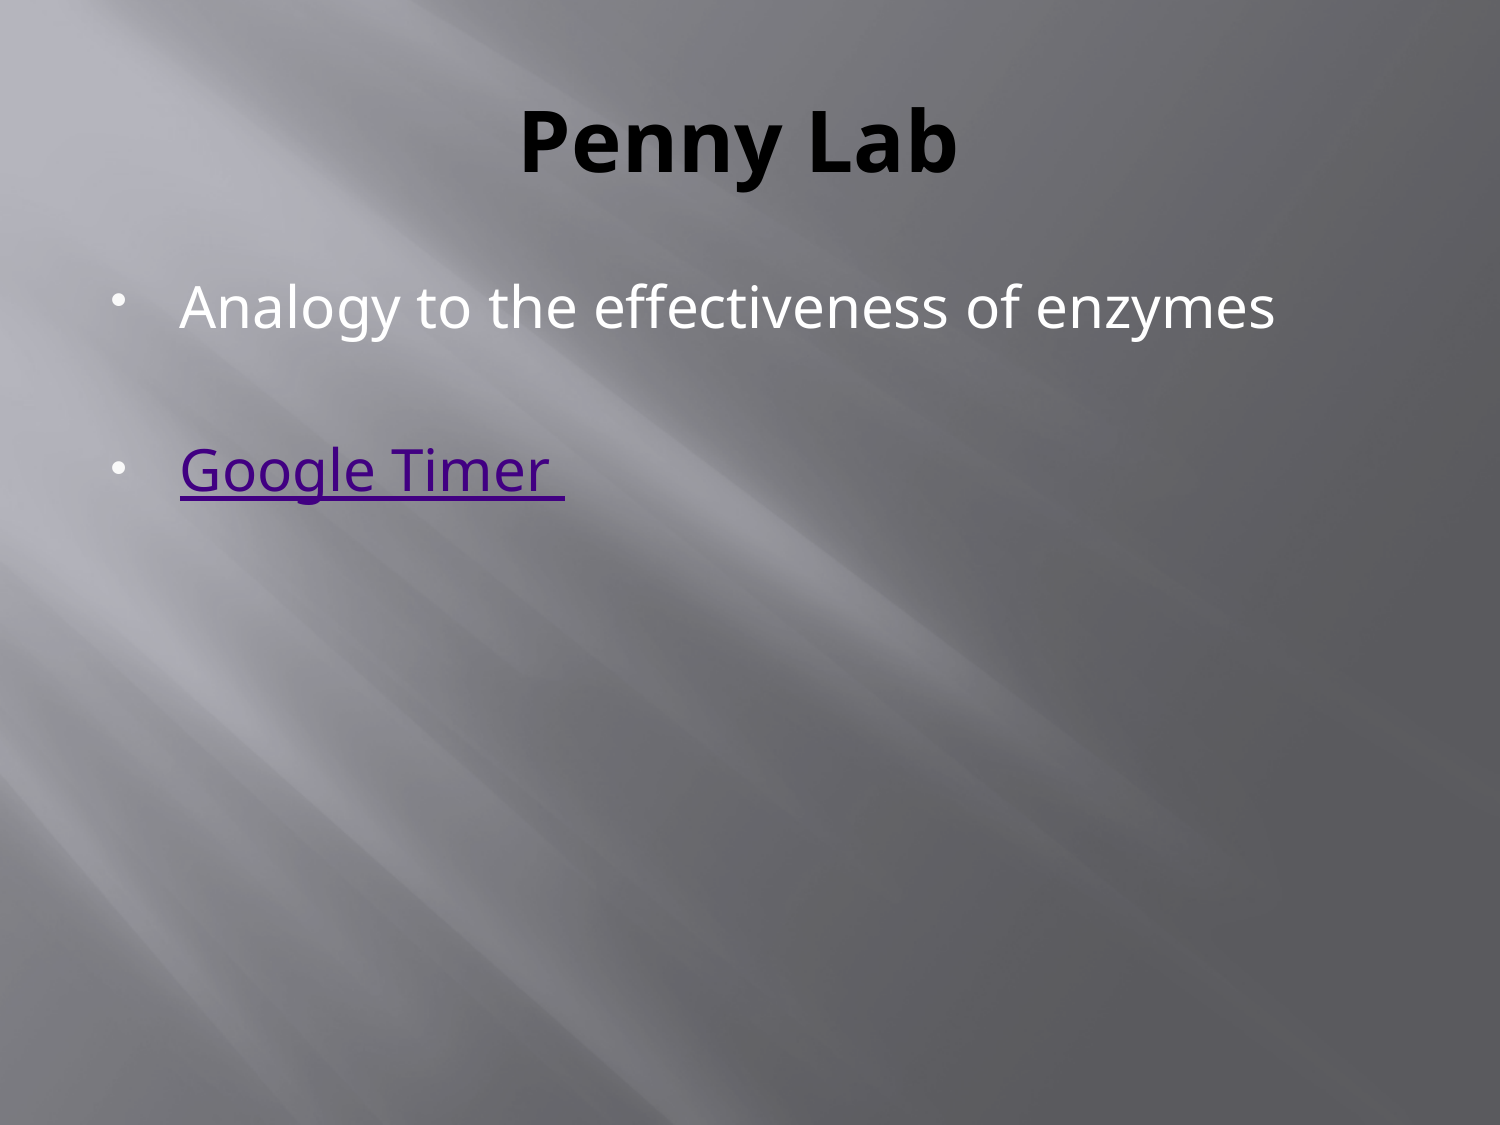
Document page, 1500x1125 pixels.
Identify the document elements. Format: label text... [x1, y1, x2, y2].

list Analogy to the effectiveness of enzymes Google Timer [75, 262, 1425, 1035]
title Penny Lab [75, 45, 1425, 233]
